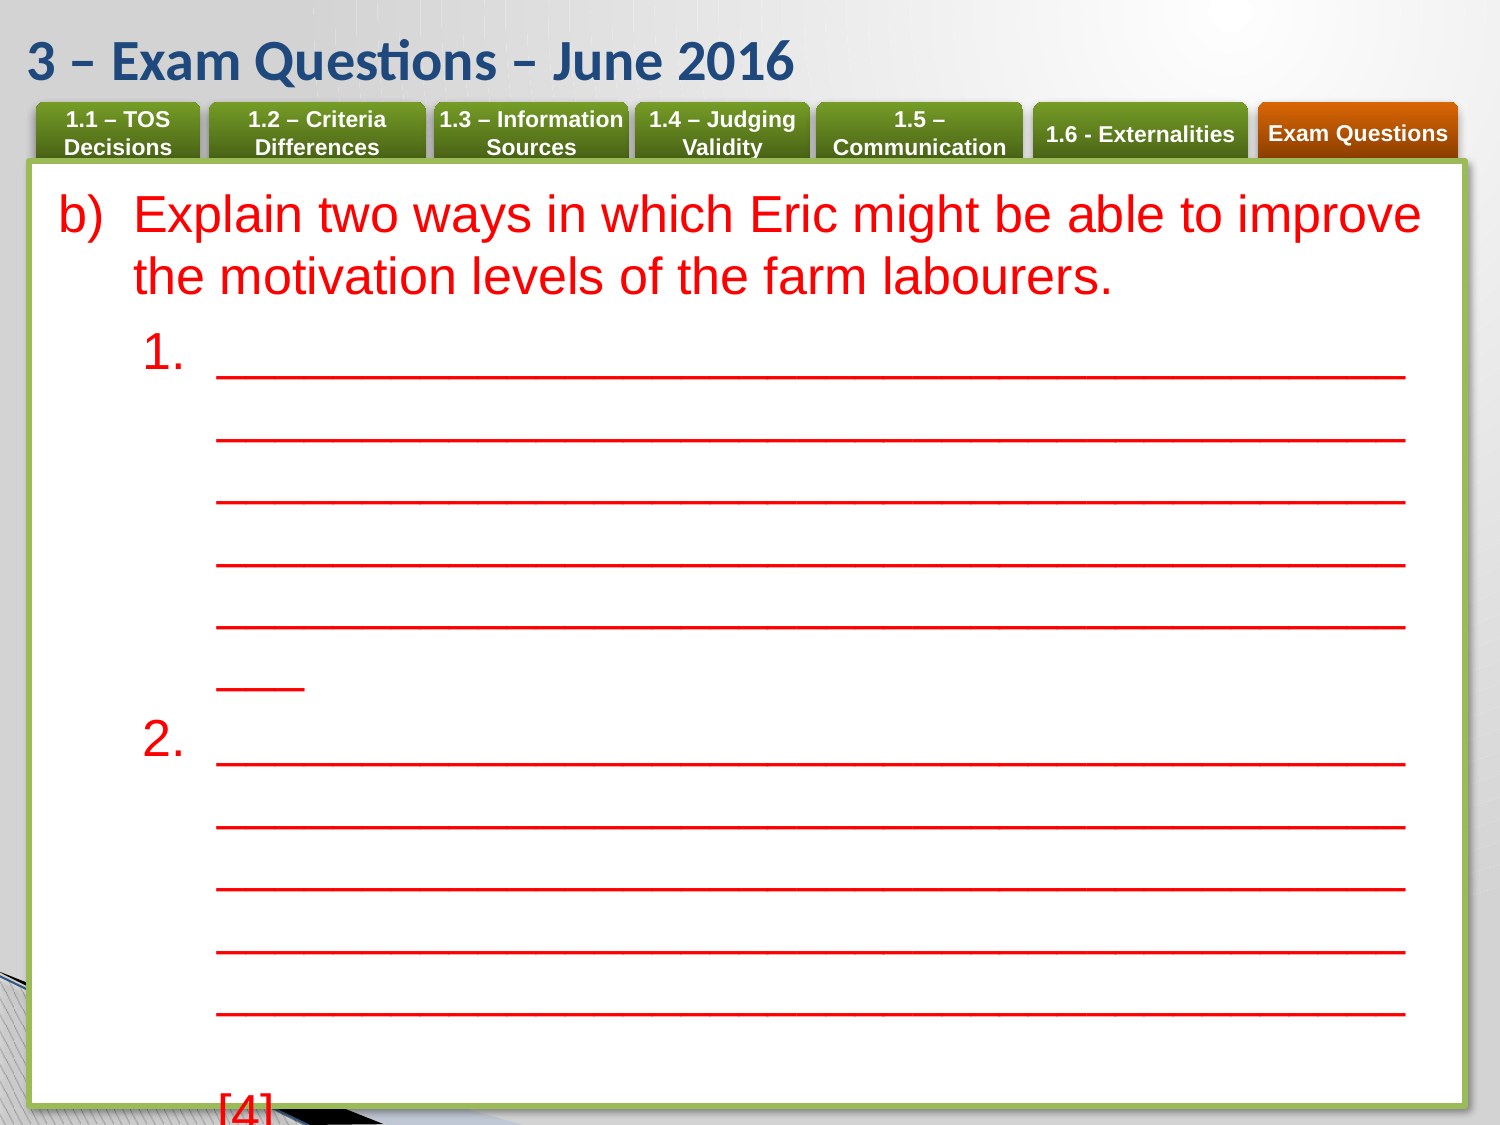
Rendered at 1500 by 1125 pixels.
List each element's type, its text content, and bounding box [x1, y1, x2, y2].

title 3 – Exam Questions – June 2016 [11, 11, 1465, 102]
text_box Explain two ways in which Eric might be able to improve the motivation levels of the farm labourers. ________________________________________________________________________________________________________________________________________________________________________________________________________________ _____________________________________________________________________________________________________________________________________________________________________________________________________________ [4] [41, 172, 1447, 1125]
